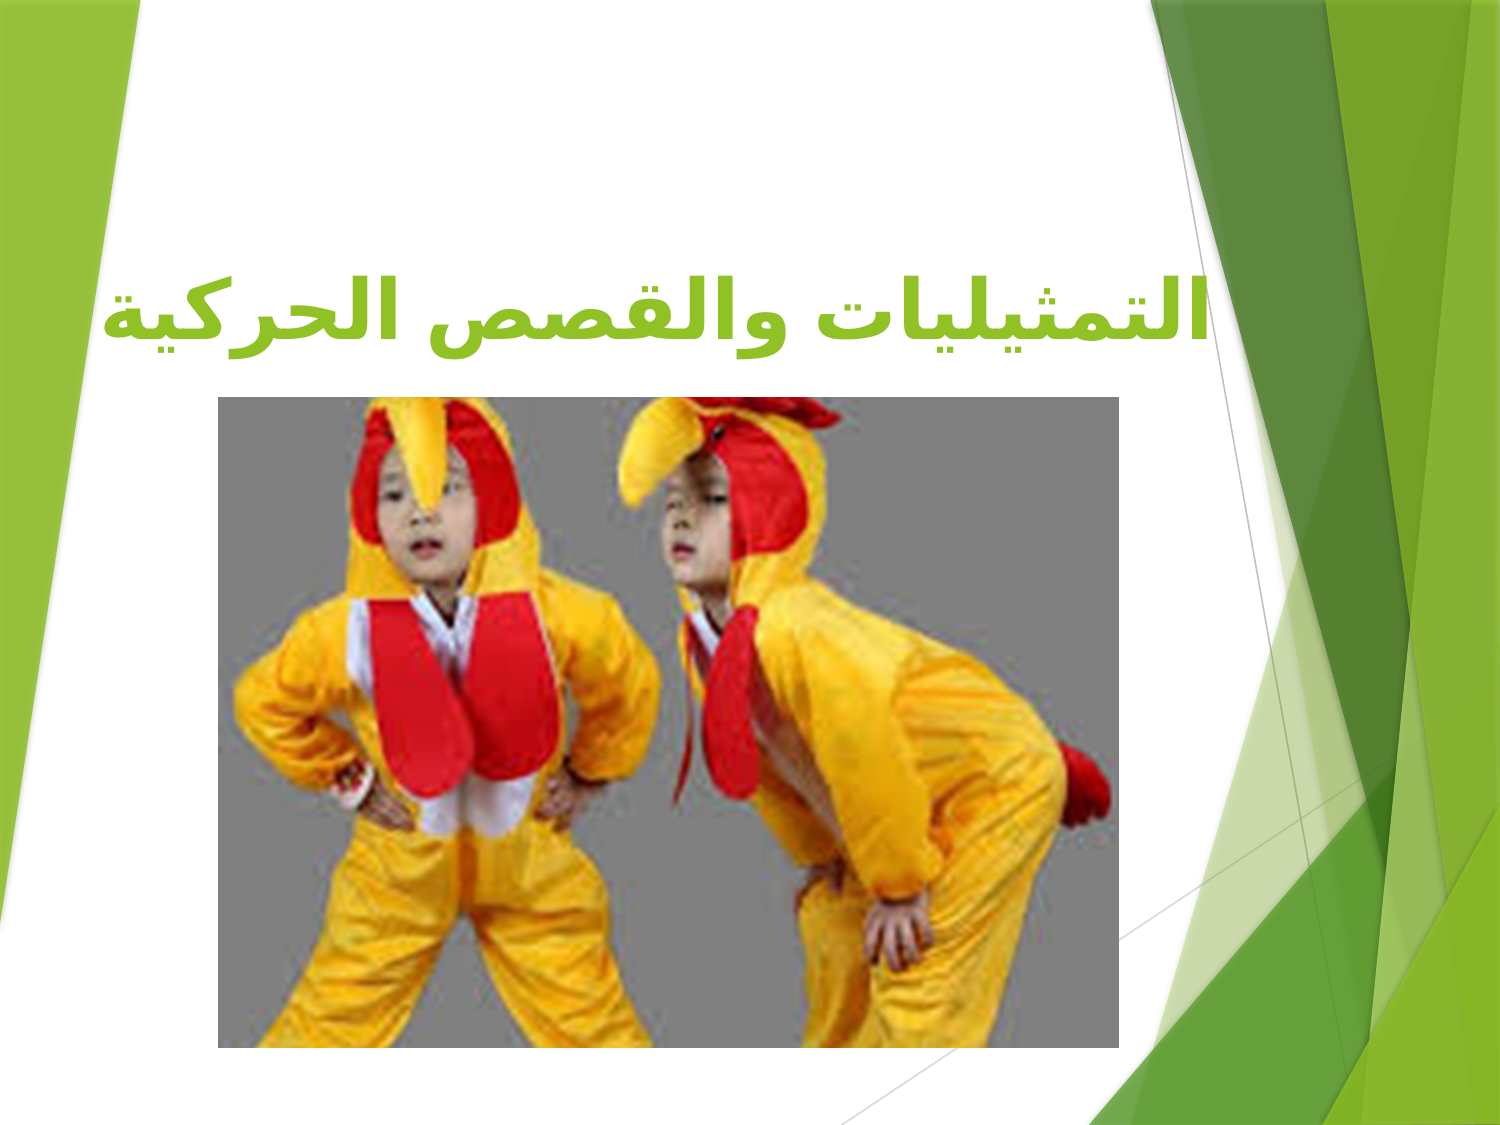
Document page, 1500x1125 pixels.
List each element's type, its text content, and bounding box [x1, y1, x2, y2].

picture [217, 396, 1119, 1048]
title التمثيليات والقصص الحركية [29, 90, 1285, 423]
